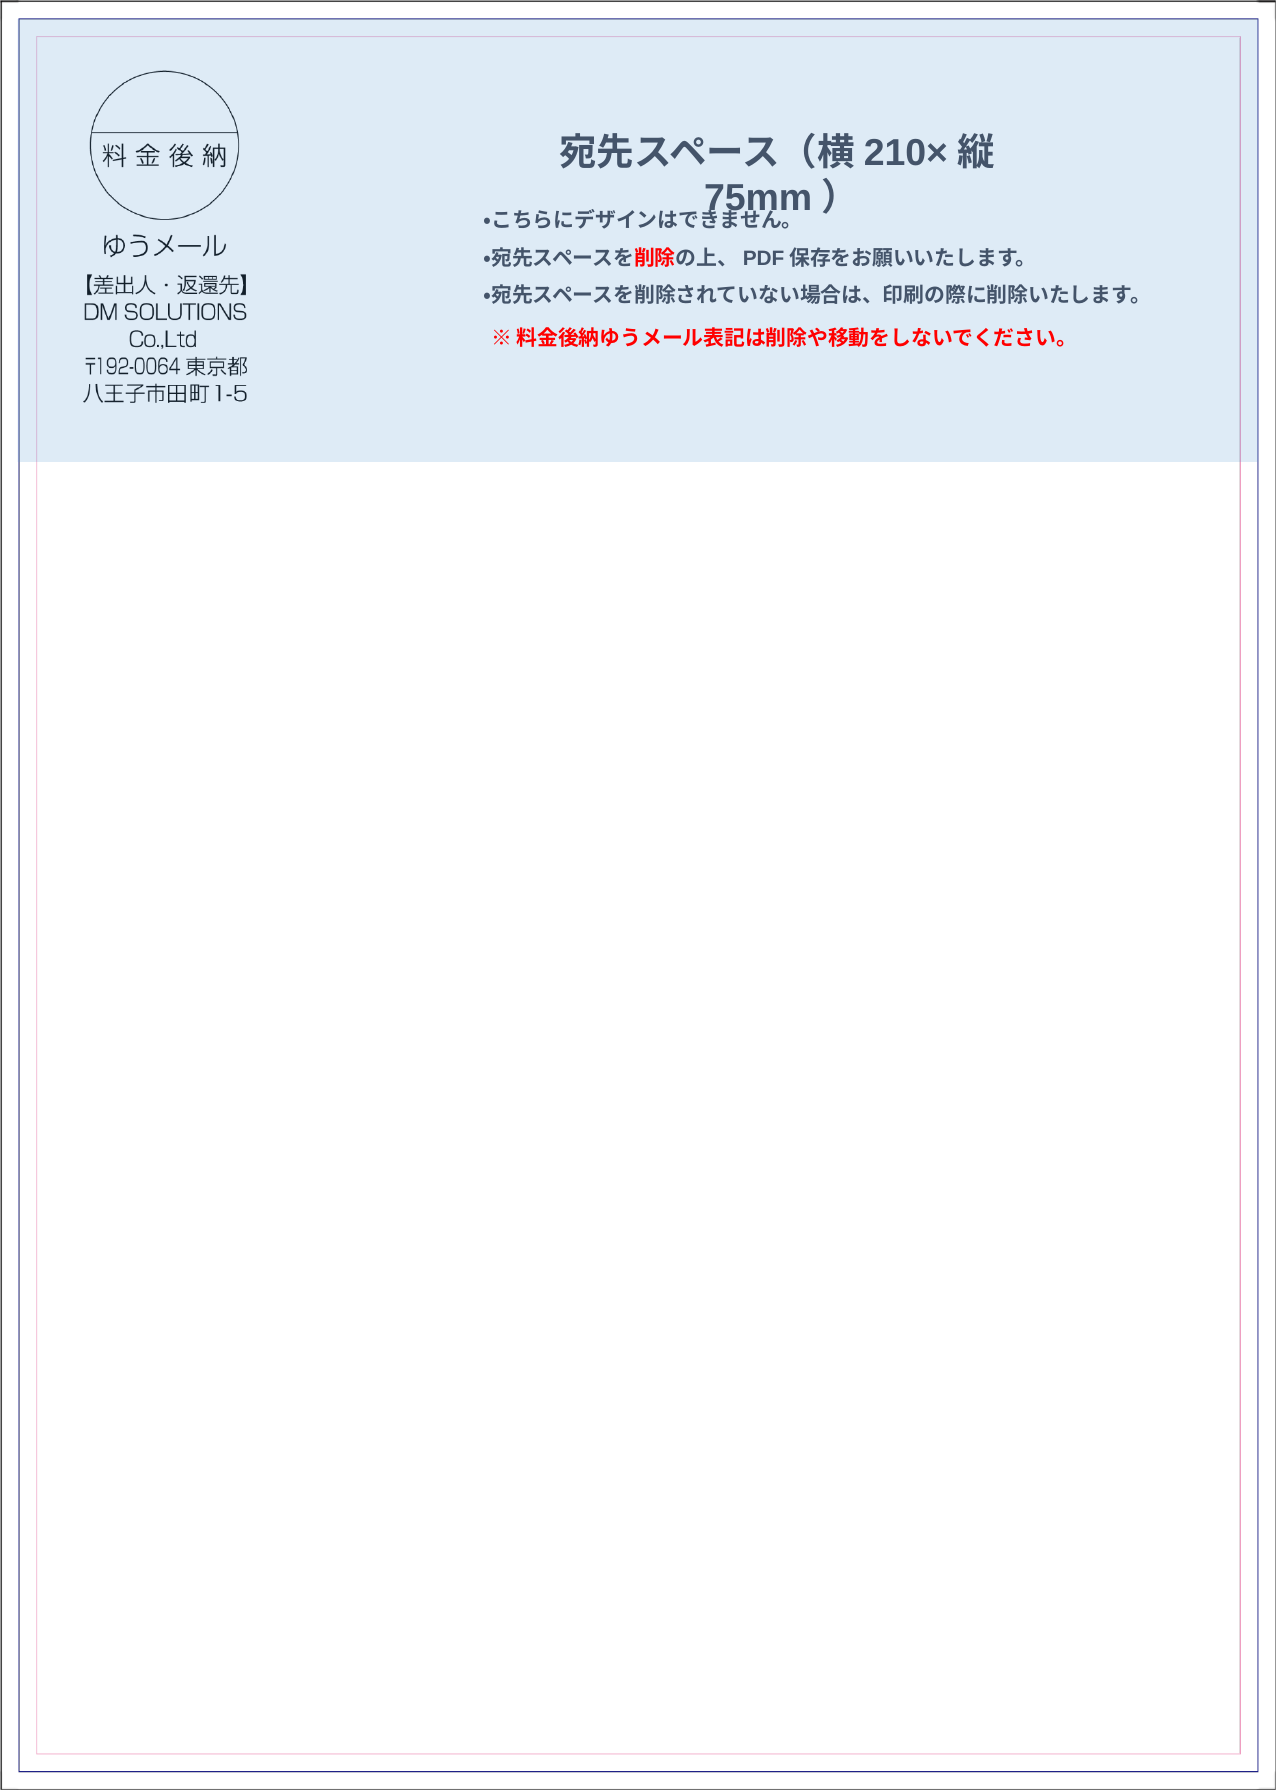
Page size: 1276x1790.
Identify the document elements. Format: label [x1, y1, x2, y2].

text_box [17, 18, 1258, 462]
picture [0, 0, 1276, 1790]
